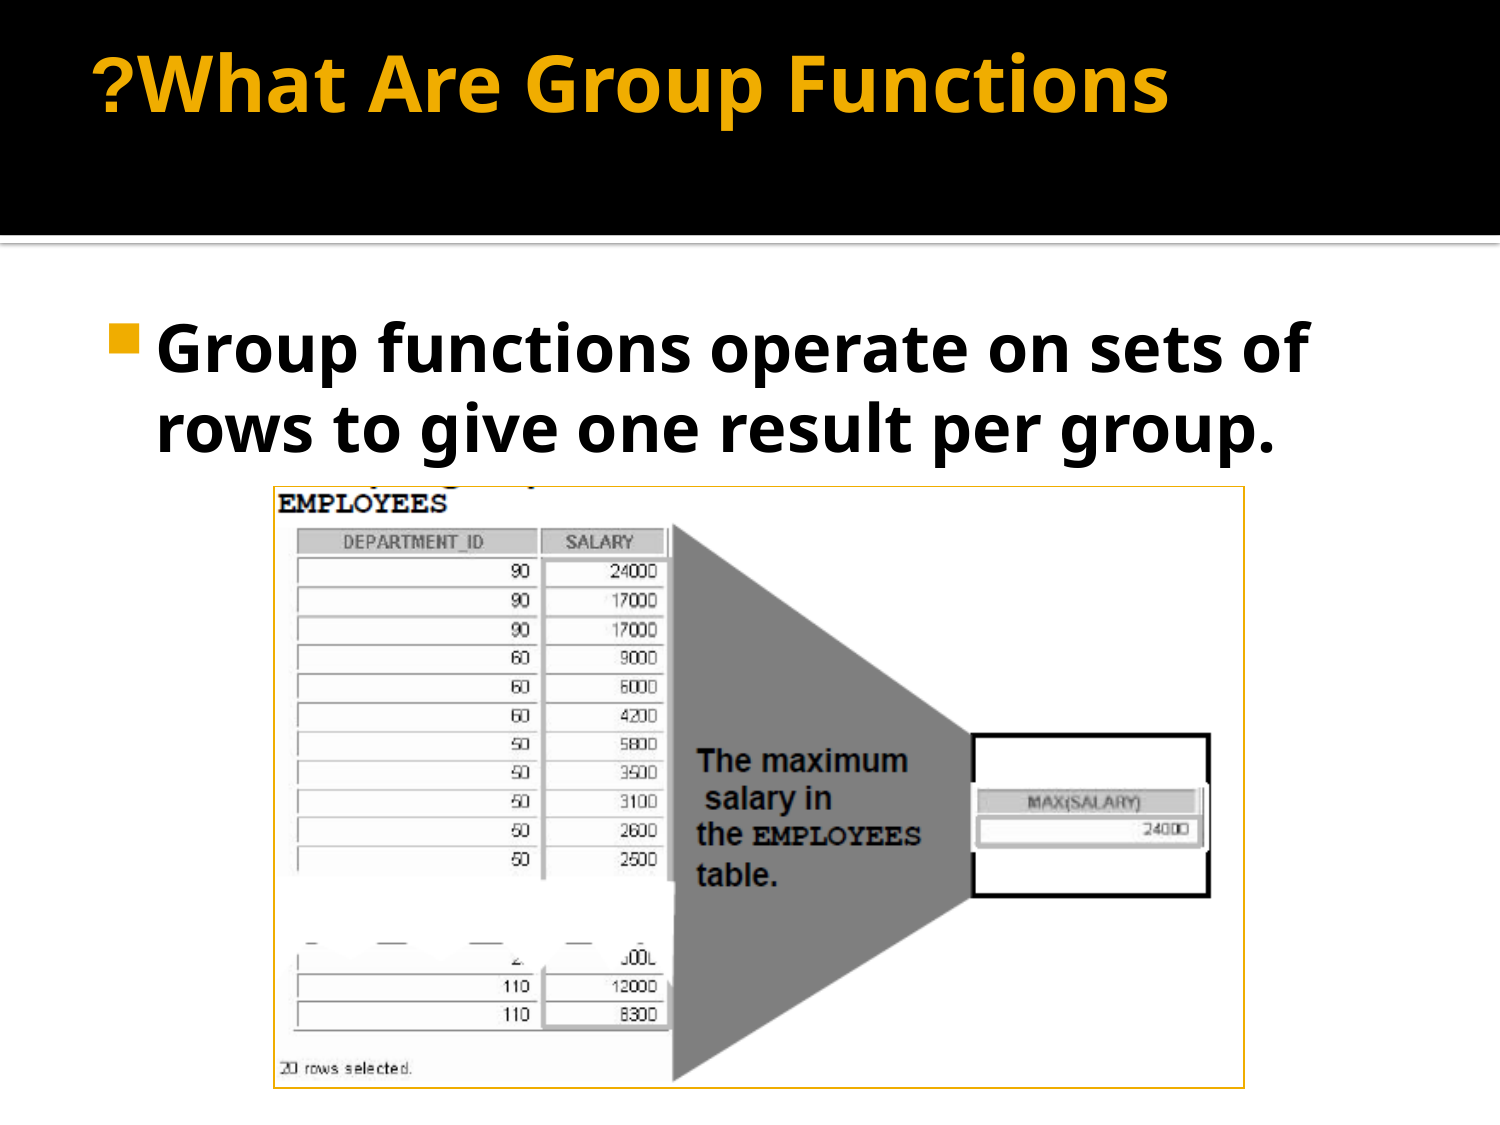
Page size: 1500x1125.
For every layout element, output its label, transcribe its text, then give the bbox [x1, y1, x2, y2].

title What Are Group Functions? [75, 25, 1425, 231]
list Group functions operate on sets of rows to give one result per group. [74, 290, 1426, 1051]
picture [274, 487, 1244, 1088]
